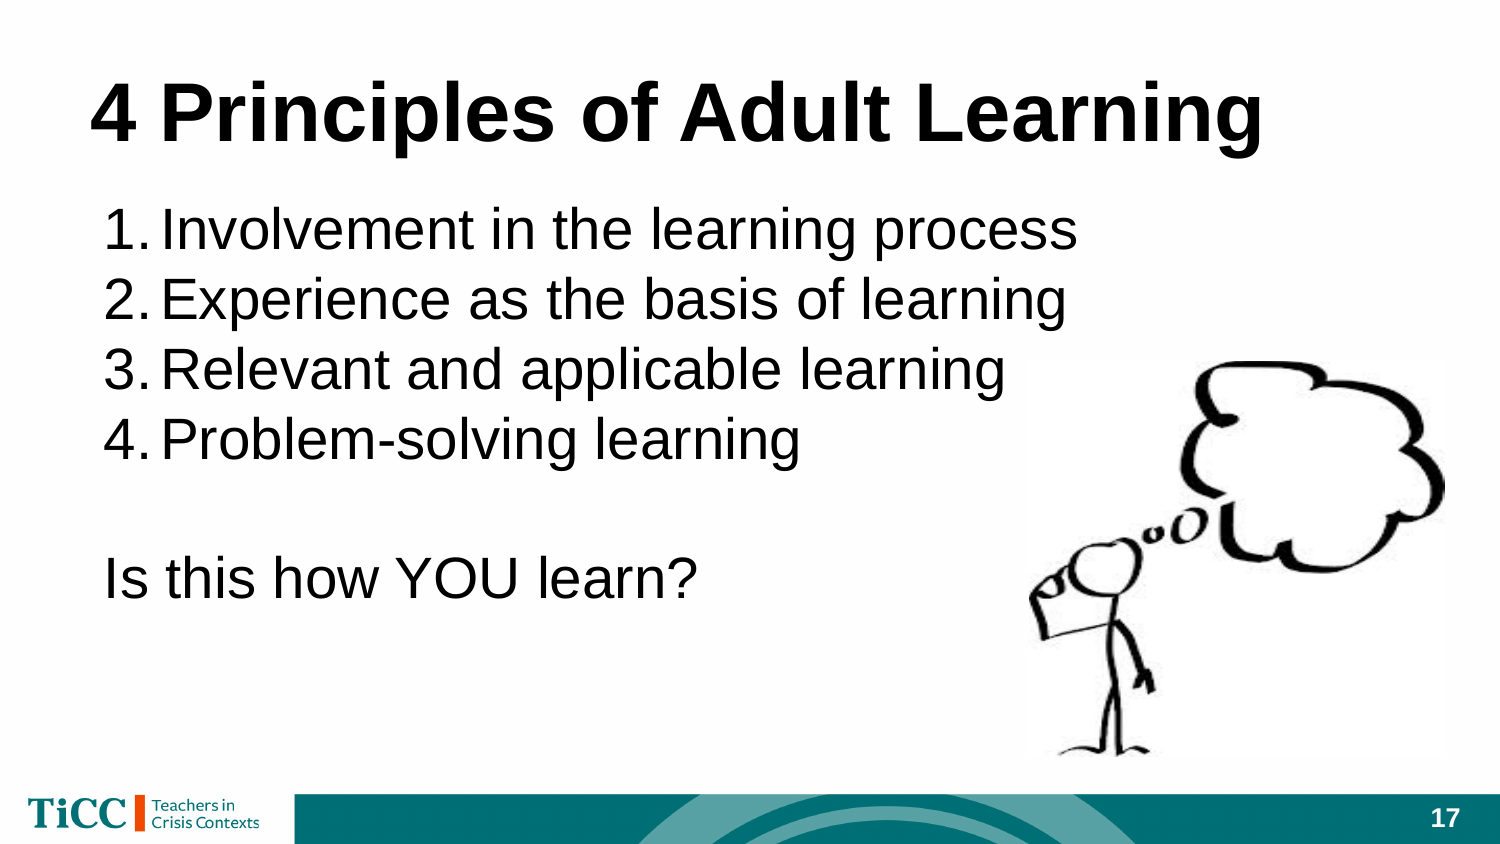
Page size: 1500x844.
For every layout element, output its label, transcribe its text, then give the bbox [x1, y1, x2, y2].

title 4 Principles of Adult Learning [75, 0, 1425, 174]
list [75, 294, 1082, 815]
slide_number 17 [1385, 784, 1476, 844]
text_box Involvement in the learning process Experience as the basis of learning Relevant and applicable learning Problem-solving learning Is this how YOU learn? [88, 183, 1382, 623]
picture [0, 0, 1500, 844]
